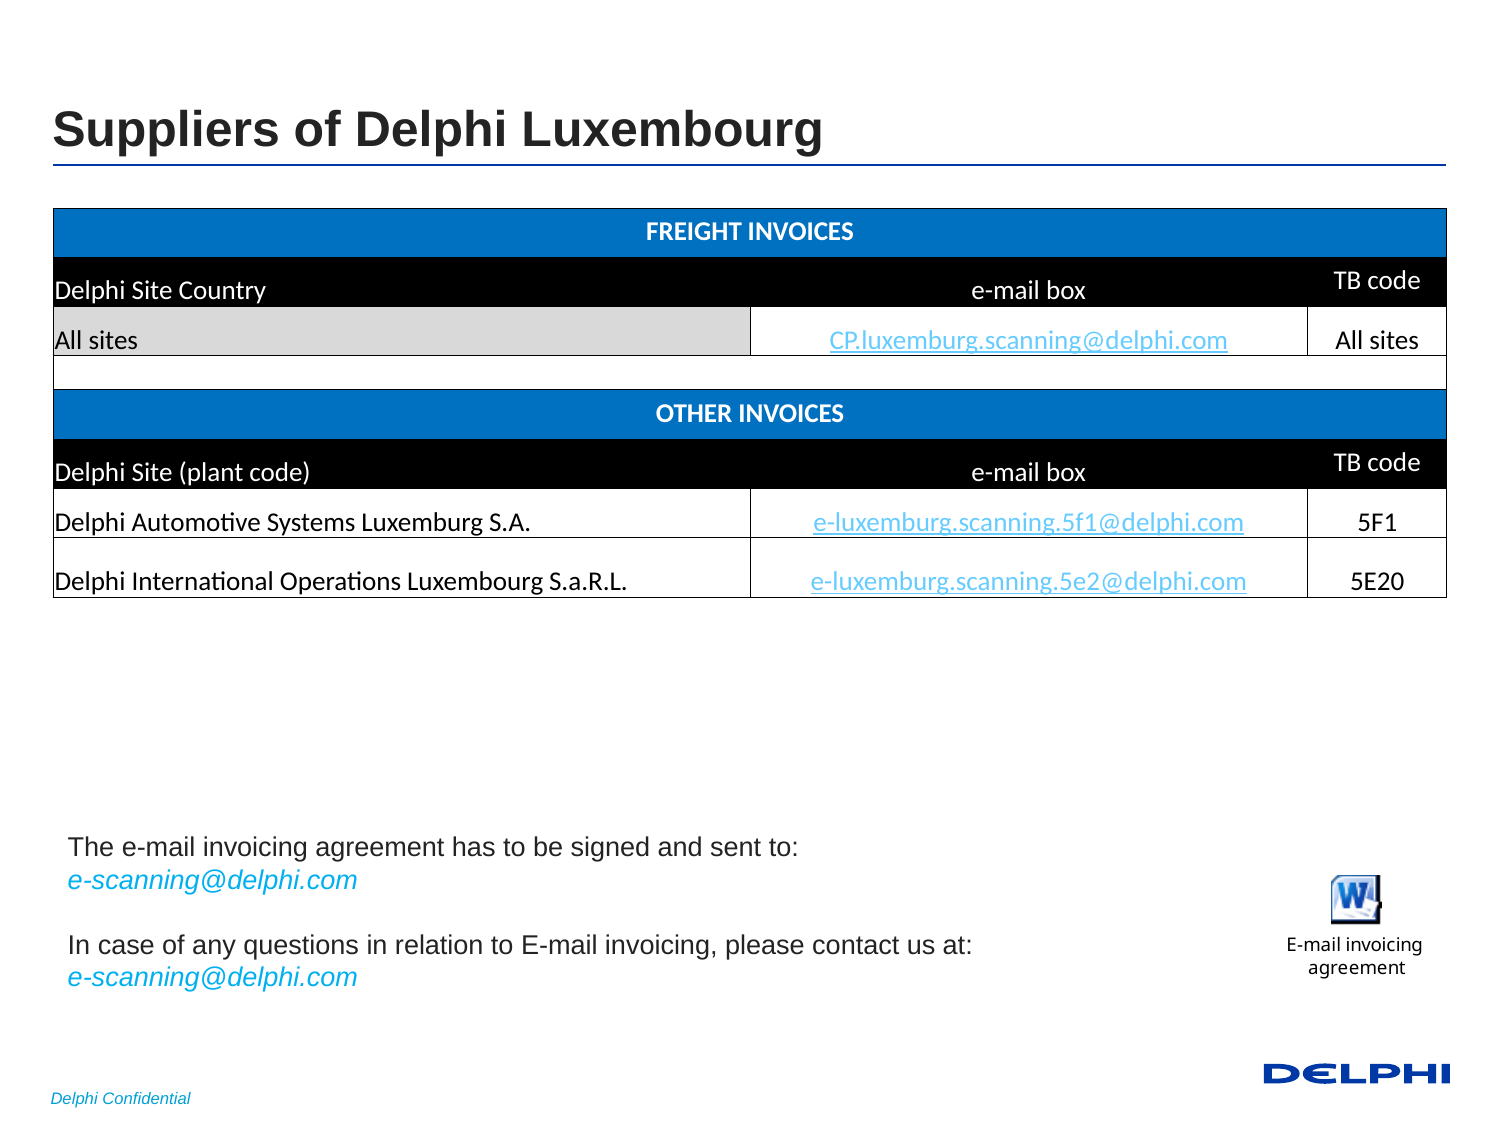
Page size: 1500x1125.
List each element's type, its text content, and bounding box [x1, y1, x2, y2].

table_cell Delphi Site (plant code) [54, 440, 750, 488]
table_header FREIGHT INVOICES [54, 209, 1446, 257]
table_cell e-luxemburg.scanning.5f1@delphi.com [751, 489, 1307, 537]
table_cell Delphi International Operations Luxembourg S.a.R.L. [54, 538, 750, 597]
table_cell [54, 356, 1446, 389]
table_cell 5F1 [1308, 489, 1446, 537]
table_cell 5E20 [1308, 538, 1446, 597]
table_cell Delphi Automotive Systems Luxemburg S.A. [54, 489, 750, 537]
table_cell OTHER INVOICES [54, 390, 1446, 439]
table_cell All sites [1308, 307, 1446, 355]
table_cell TB code [1308, 440, 1446, 488]
table_cell Delphi Site Country [54, 258, 750, 306]
table_cell All sites [54, 307, 750, 355]
table_cell e-mail box [751, 440, 1307, 488]
table_cell e-mail box [751, 258, 1307, 306]
text_box The e-mail invoicing agreement has to be signed and sent to: e-scanning@delphi.com In case of any questions in relation to E-mail invoicing, please contact us at: e-scanning@delphi.com [53, 822, 1211, 1032]
table_cell TB code [1308, 258, 1446, 306]
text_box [1281, 874, 1432, 1002]
table_cell e-luxemburg.scanning.5e2@delphi.com [751, 538, 1307, 597]
table_cell CP.luxemburg.scanning@delphi.com [751, 307, 1307, 355]
title Suppliers of Delphi Luxembourg [37, 0, 1478, 164]
